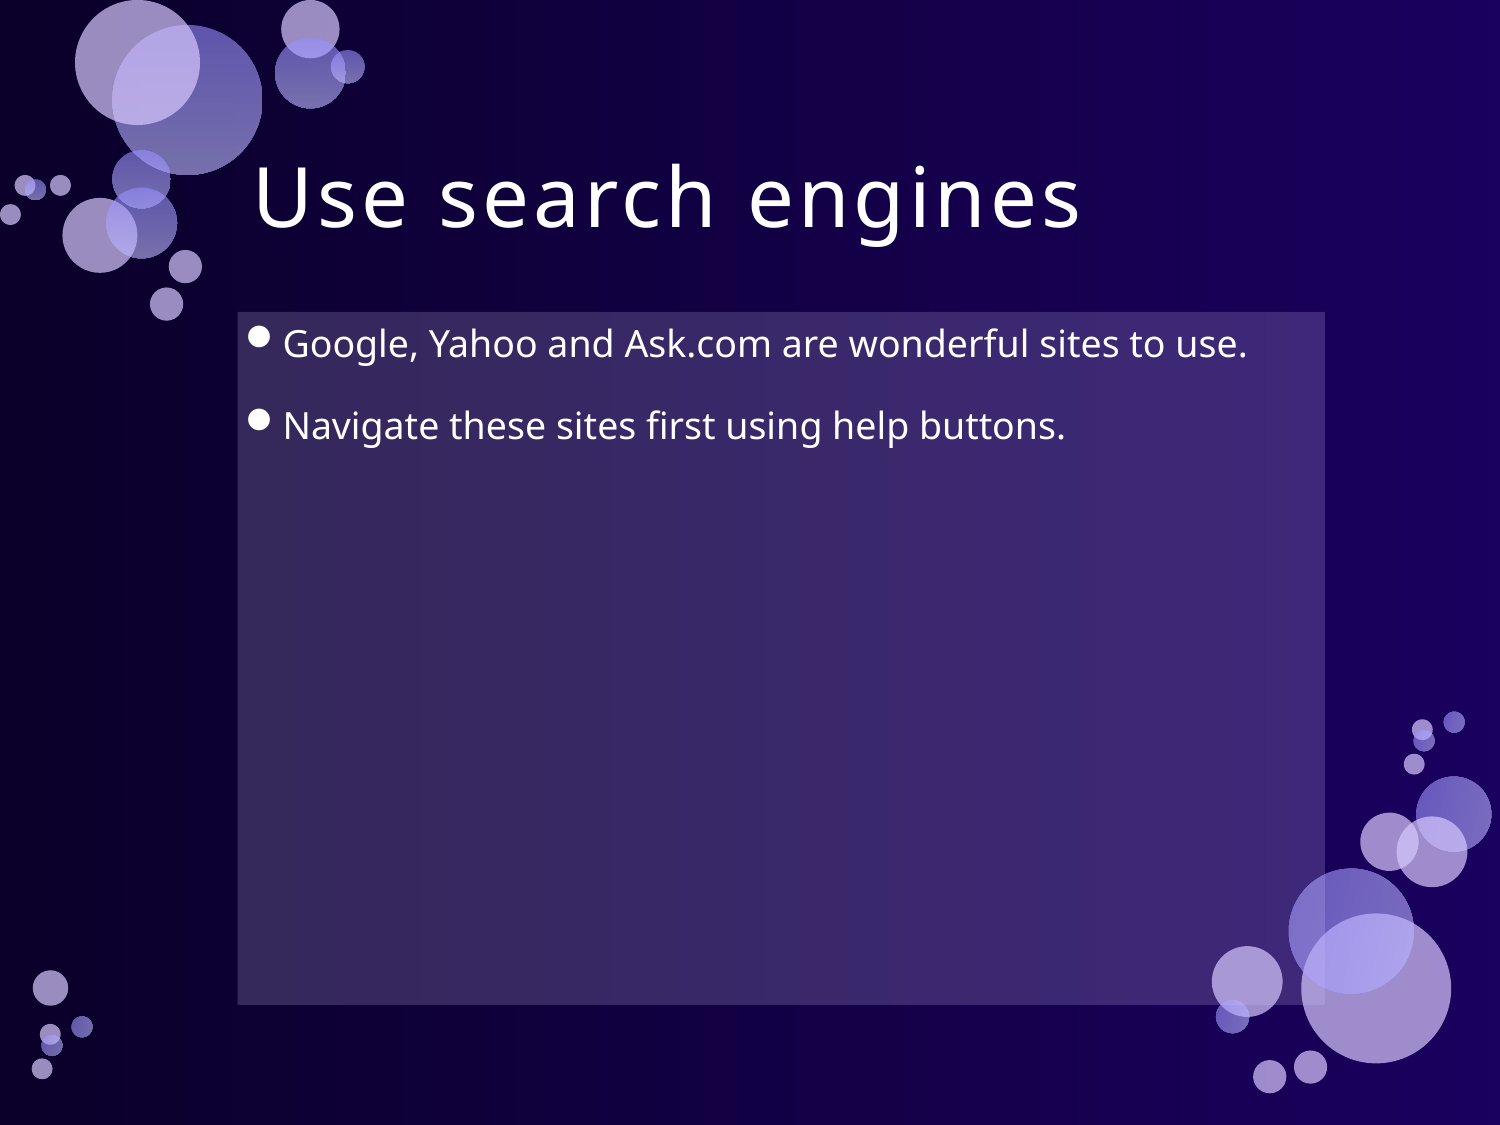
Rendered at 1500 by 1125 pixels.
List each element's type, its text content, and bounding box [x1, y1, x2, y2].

title Use search engines [237, 99, 1325, 288]
list Google, Yahoo and Ask.com are wonderful sites to use. Navigate these sites first using help buttons. [237, 311, 1325, 1005]
